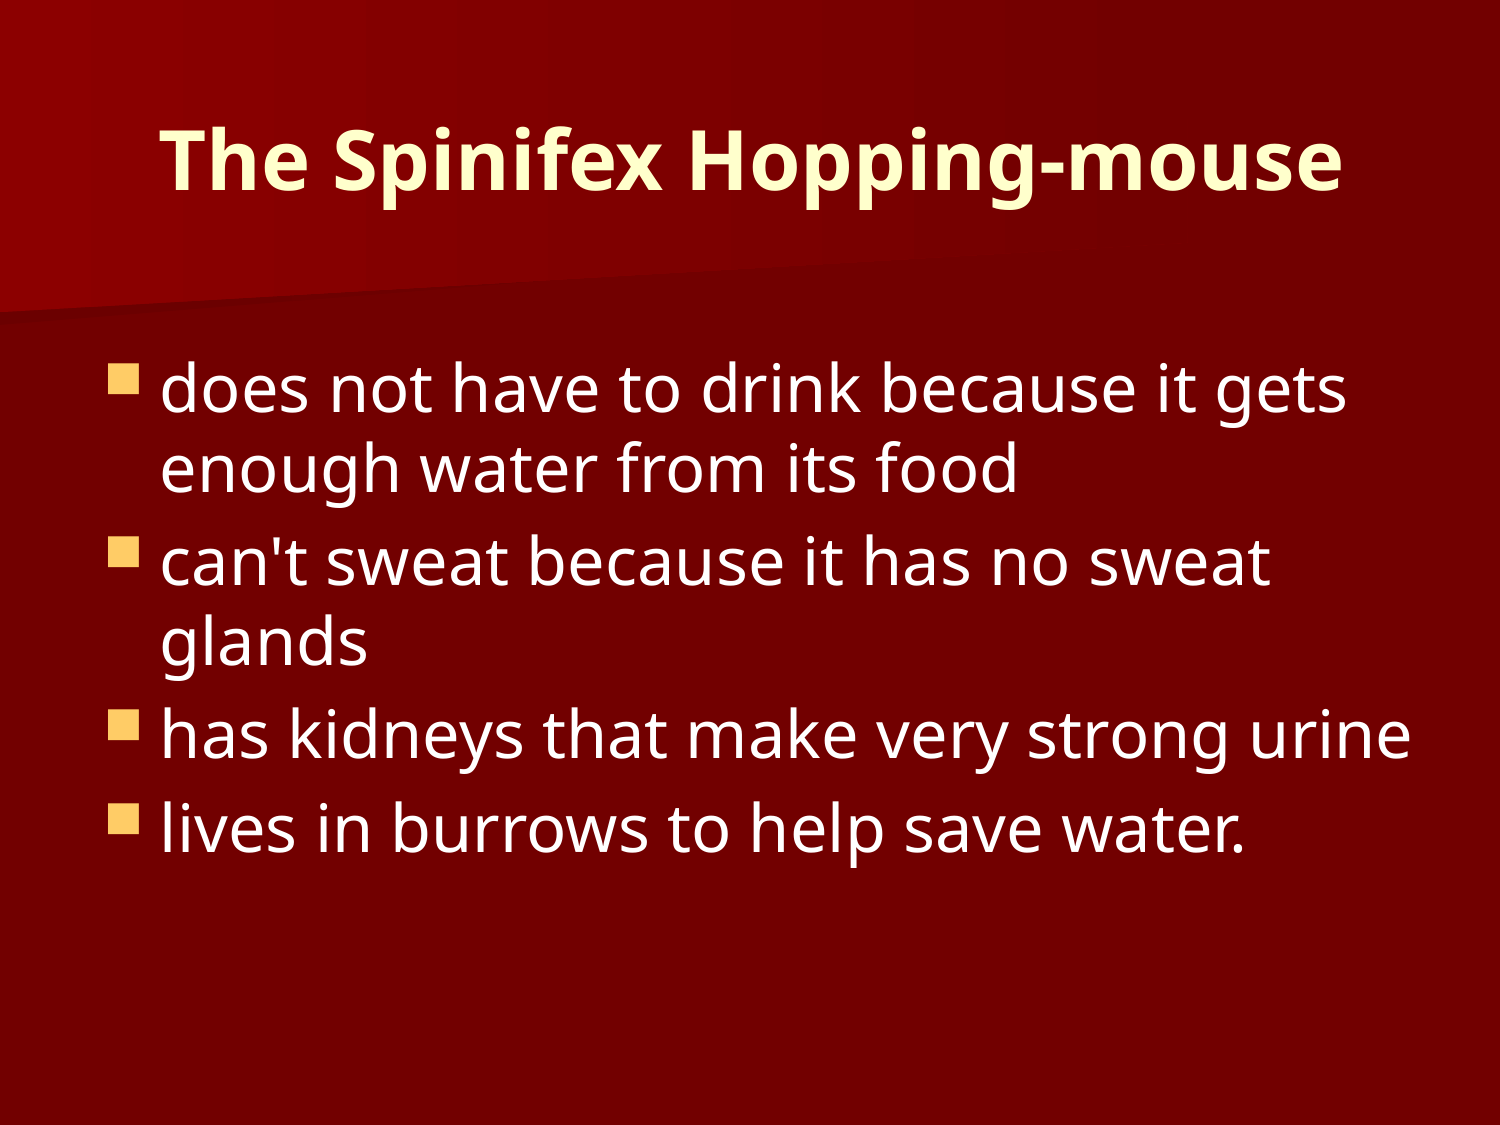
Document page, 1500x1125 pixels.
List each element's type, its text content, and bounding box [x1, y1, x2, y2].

list does not have to drink because it gets enough water from its food can't sweat because it has no sweat glands has kidneys that make very strong urine lives in burrows to help save water. [88, 337, 1439, 1081]
title The Spinifex Hopping-mouse [76, 113, 1428, 302]
